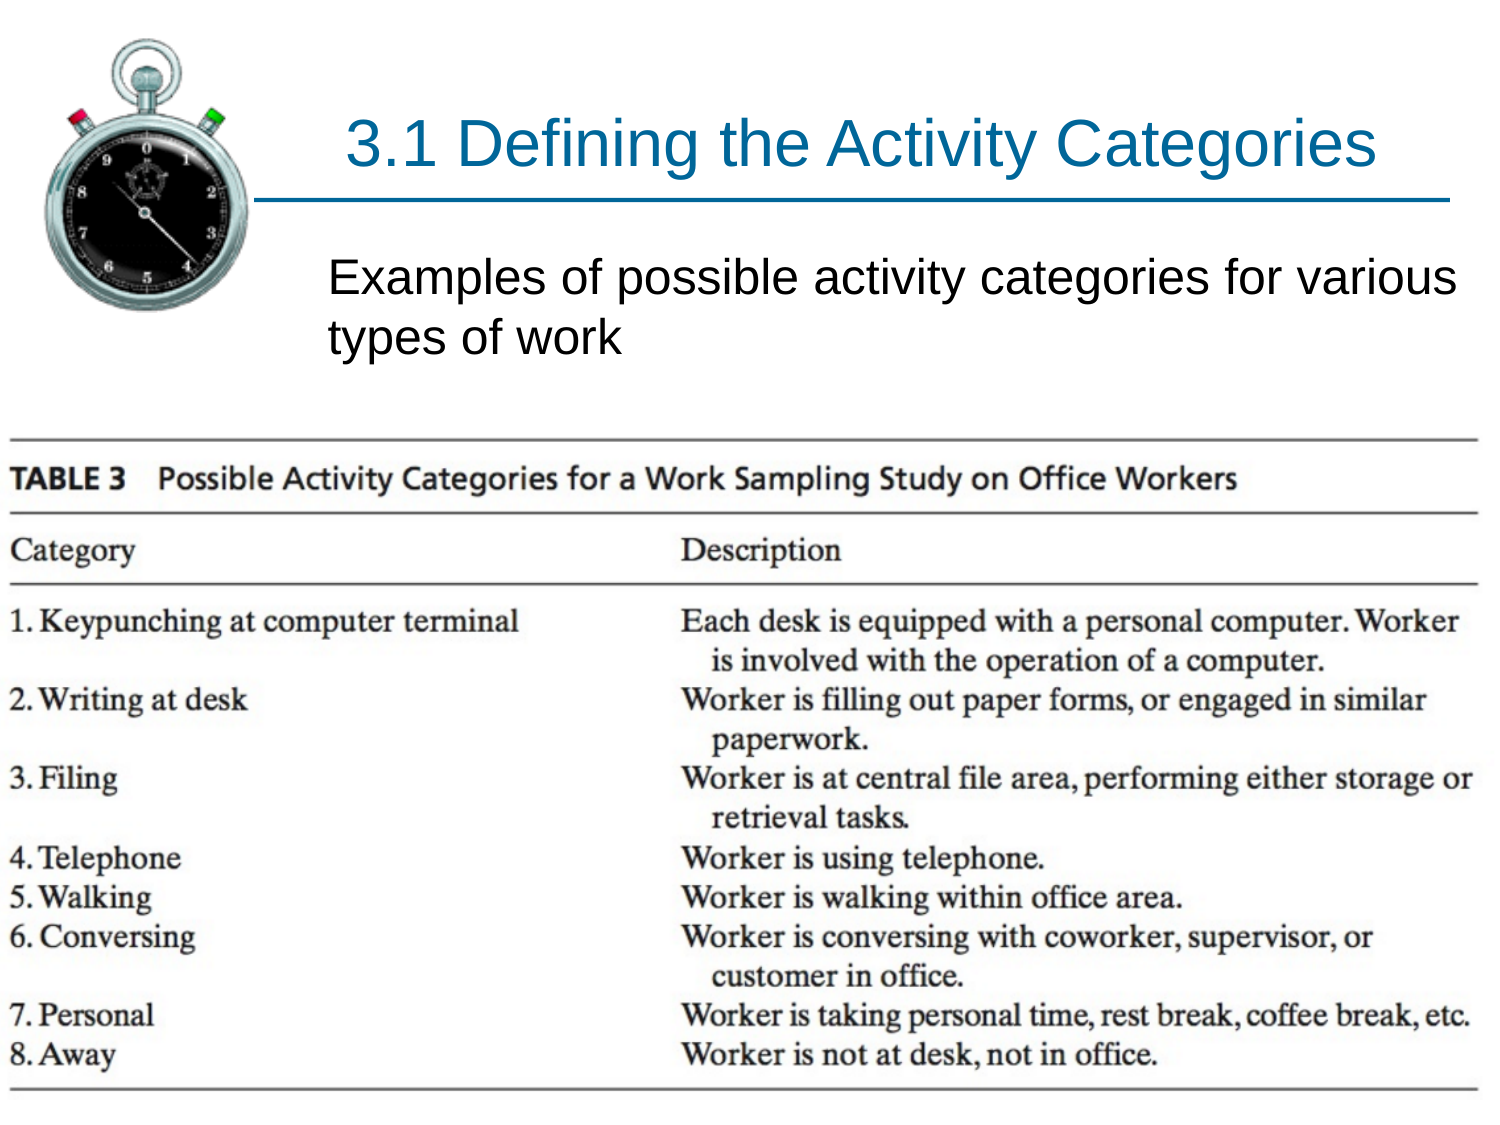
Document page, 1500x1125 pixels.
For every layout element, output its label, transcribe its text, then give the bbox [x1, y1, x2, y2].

picture [37, 37, 254, 313]
list Examples of possible activity categories for various types of work [312, 237, 1488, 423]
title 3.1 Defining the Activity Categories [275, 37, 1450, 188]
picture [0, 424, 1499, 1101]
